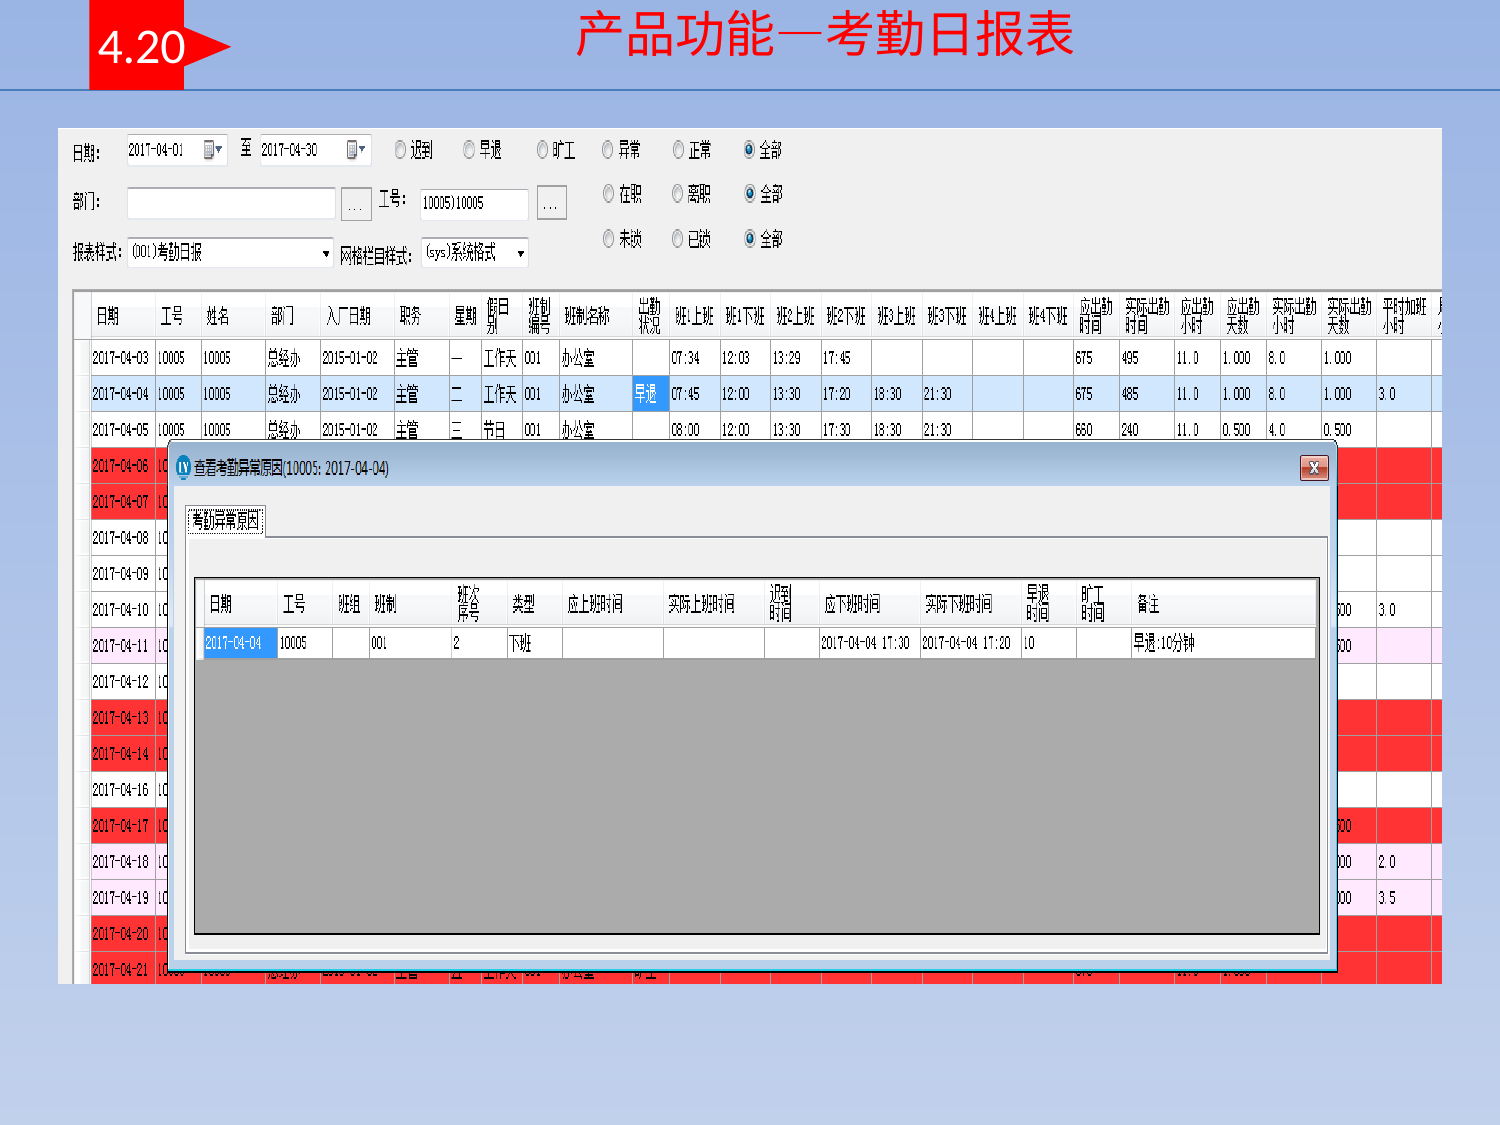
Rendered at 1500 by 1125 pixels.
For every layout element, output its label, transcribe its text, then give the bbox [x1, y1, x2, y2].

picture [58, 128, 1442, 984]
text_box 产品功能—考勤日报表 [560, 0, 1125, 71]
text_box [87, 0, 186, 6]
text_box 4.20 [82, 6, 201, 81]
text_box [87, 81, 186, 89]
text_box [201, 31, 234, 62]
